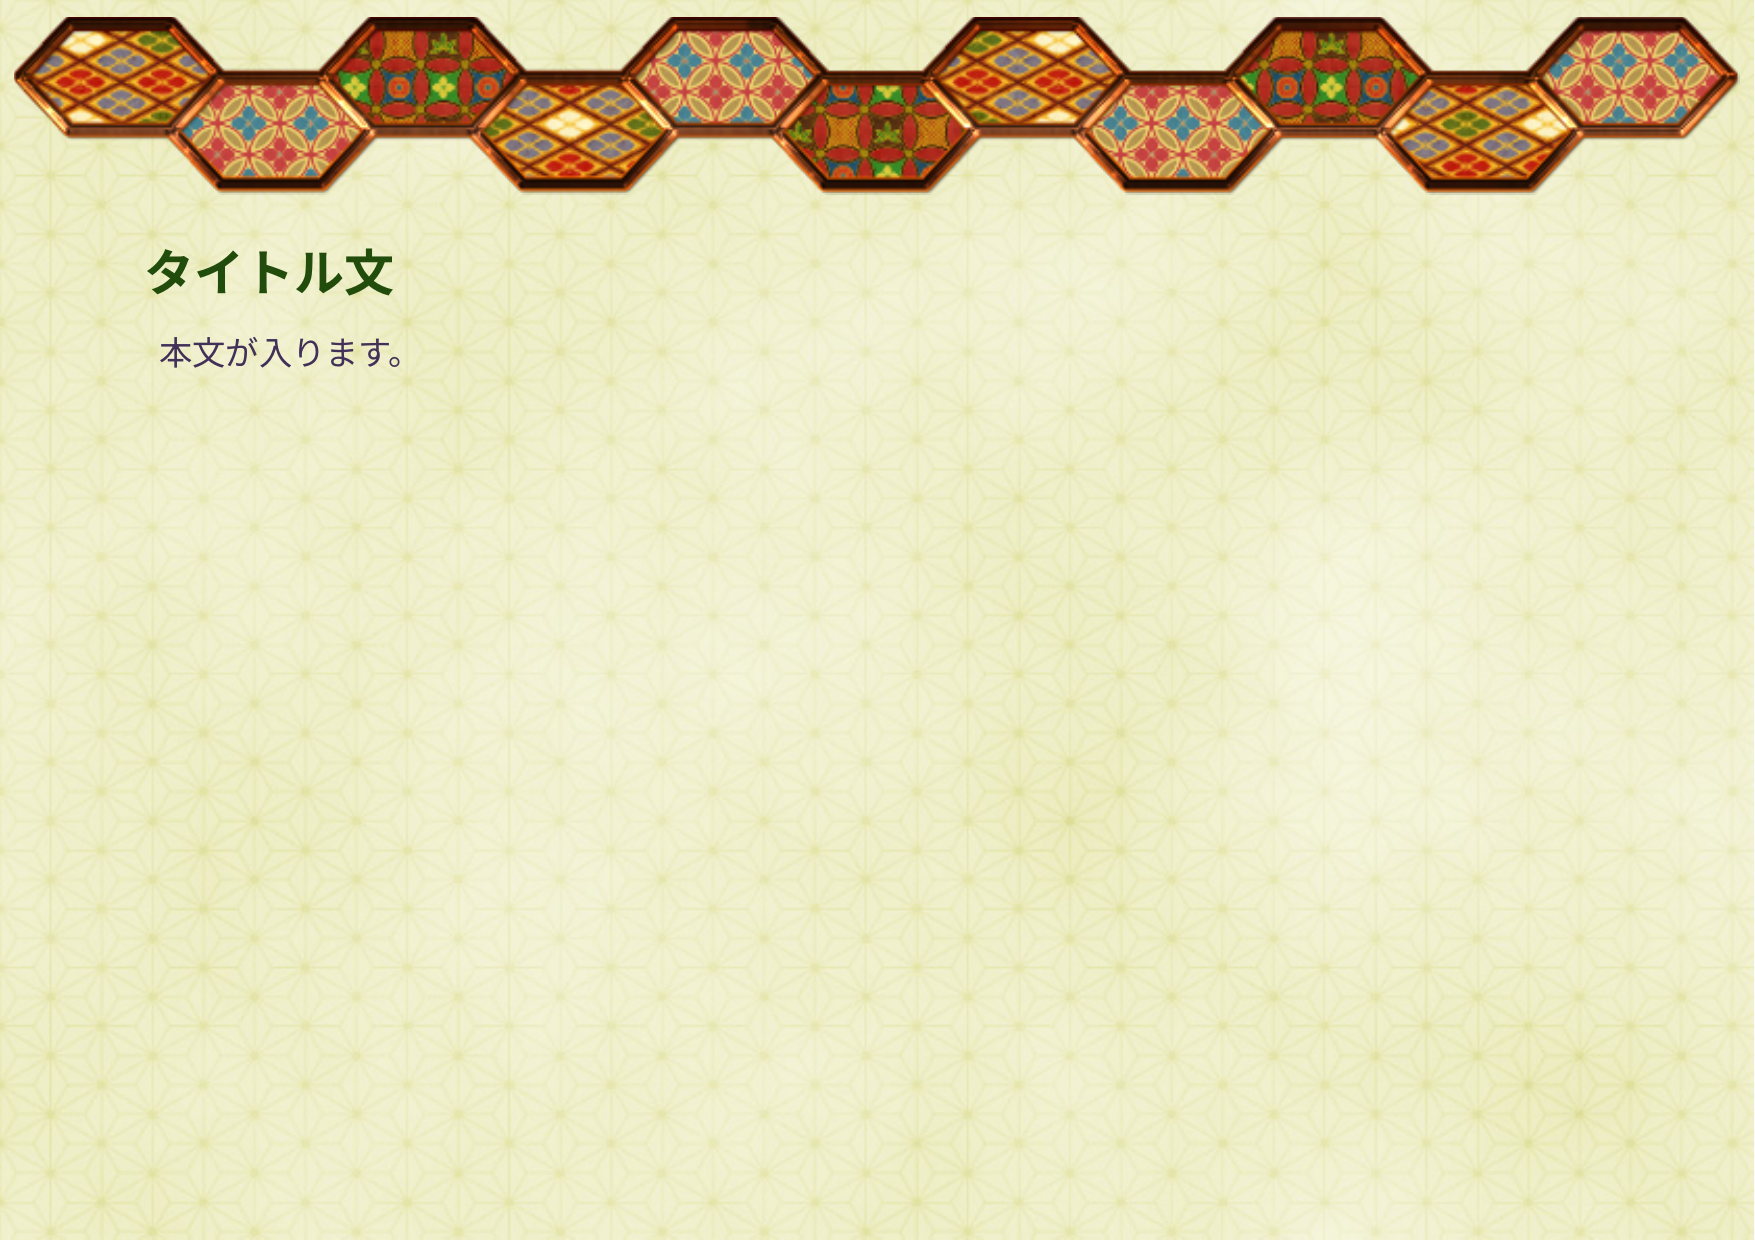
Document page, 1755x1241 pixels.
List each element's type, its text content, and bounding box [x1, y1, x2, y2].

title タイトル文 [144, 227, 1610, 302]
list 本文が入ります。 [144, 324, 1610, 1105]
picture [0, 0, 1755, 1240]
